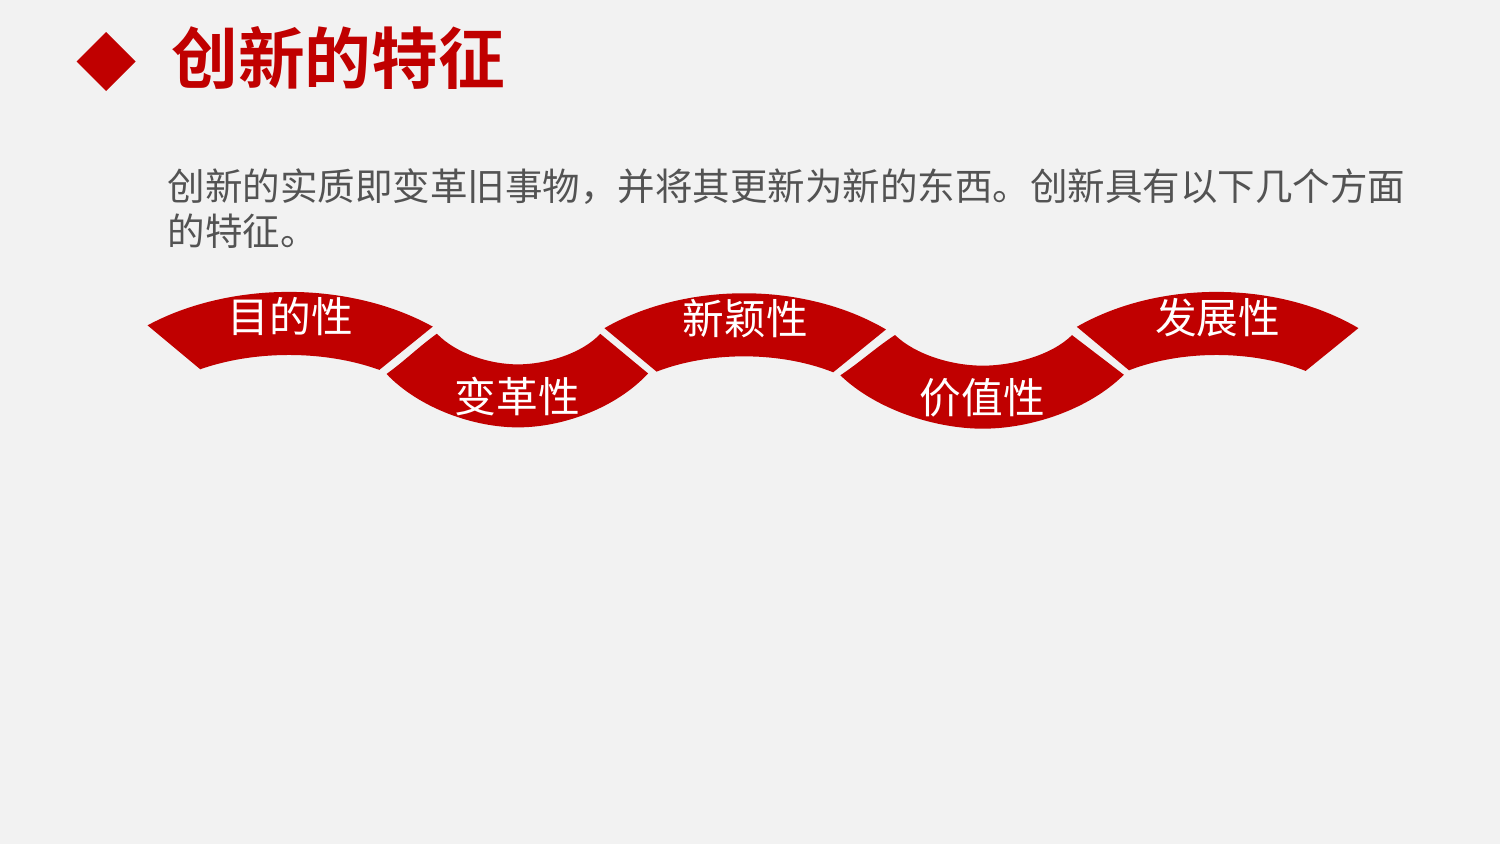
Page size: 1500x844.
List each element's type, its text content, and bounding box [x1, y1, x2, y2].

text_box 新颖性 [604, 293, 887, 373]
text_box 变革性 [386, 333, 649, 428]
text_box 发展性 [1076, 291, 1359, 371]
text_box 创新的实质即变革旧事物，并将其更新为新的东西。创新具有以下几个方面的特征。 [153, 155, 1429, 261]
text_box 目的性 [147, 291, 433, 370]
text_box 创新的特征 [160, 11, 517, 102]
text_box 价值性 [840, 335, 1124, 429]
